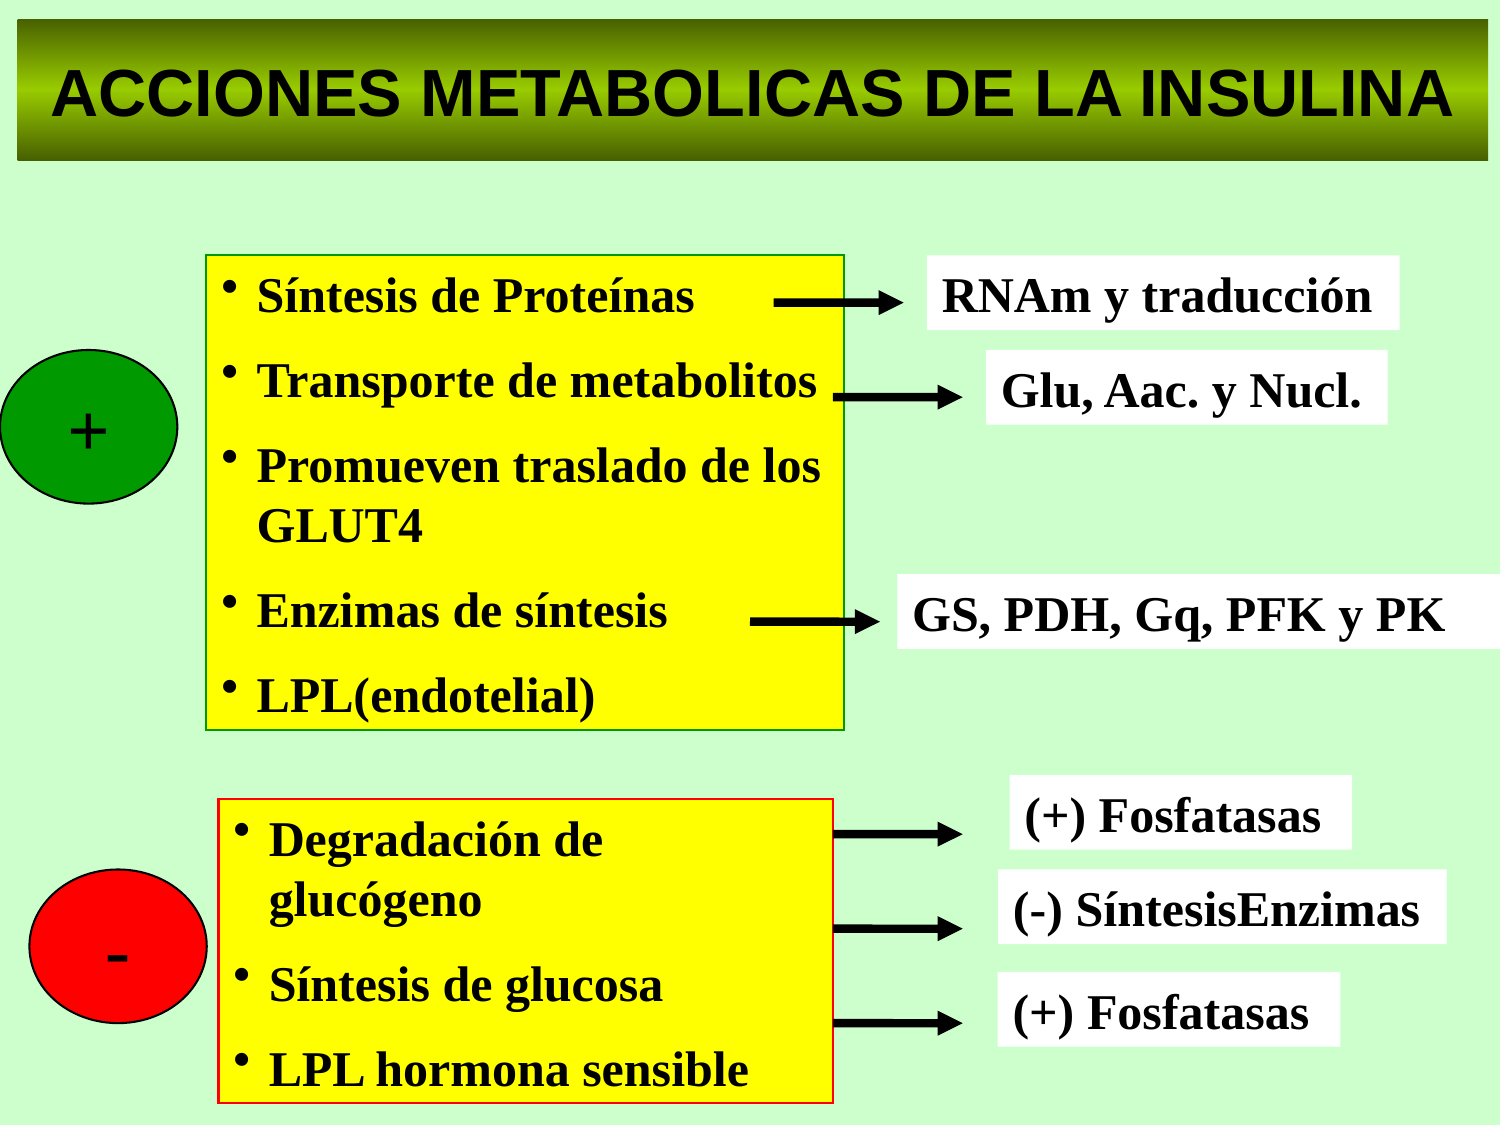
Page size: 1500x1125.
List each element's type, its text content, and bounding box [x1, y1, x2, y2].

title ACCIONES METABOLICAS DE LA INSULINA [17, 18, 1489, 162]
text_box (-) SíntesisEnzimas [998, 869, 1447, 945]
text_box + [0, 349, 178, 504]
text_box [832, 1016, 963, 1030]
text_box GS, PDH, Gq, PFK y PK [897, 574, 1500, 649]
text_box [832, 922, 963, 935]
text_box (+) Fosfatasas [997, 971, 1341, 1047]
text_box Degradación de glucógeno Síntesis de glucosa LPL hormona sensible [218, 798, 833, 1104]
text_box Síntesis de Proteínas Transporte de metabolitos Promueven traslado de los GLUT4 Enzimas de síntesis LPL(endotelial) [206, 255, 845, 731]
text_box [832, 390, 963, 404]
text_box - [29, 869, 207, 1024]
text_box RNAm y traducción [927, 255, 1400, 331]
text_box [832, 827, 963, 841]
text_box Glu, Aac. y Nucl. [986, 349, 1388, 425]
text_box (+) Fosfatasas [1009, 774, 1353, 850]
text_box [749, 615, 880, 628]
text_box [773, 296, 904, 309]
